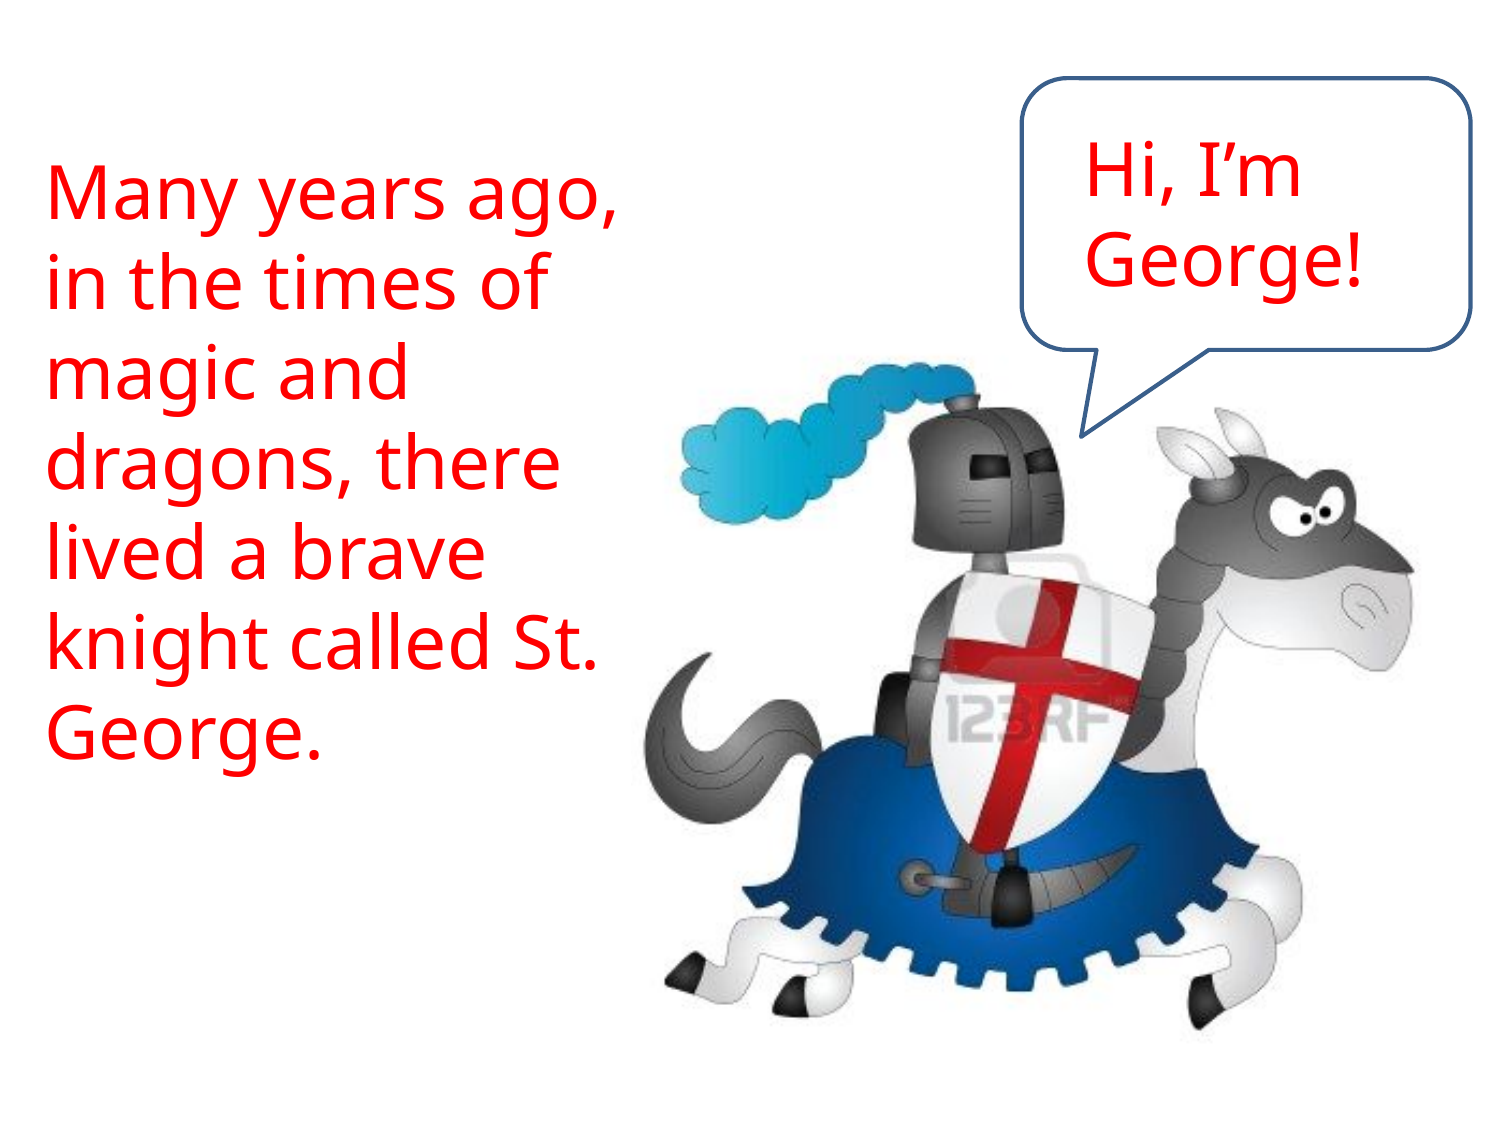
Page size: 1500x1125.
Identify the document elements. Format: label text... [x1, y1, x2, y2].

text_box [1019, 76, 1473, 344]
picture [631, 219, 1448, 1079]
text_box Many years ago, in the times of magic and dragons, there lived a brave knight called St. George. [29, 137, 680, 782]
text_box Hi, I’m George! [1068, 113, 1436, 218]
